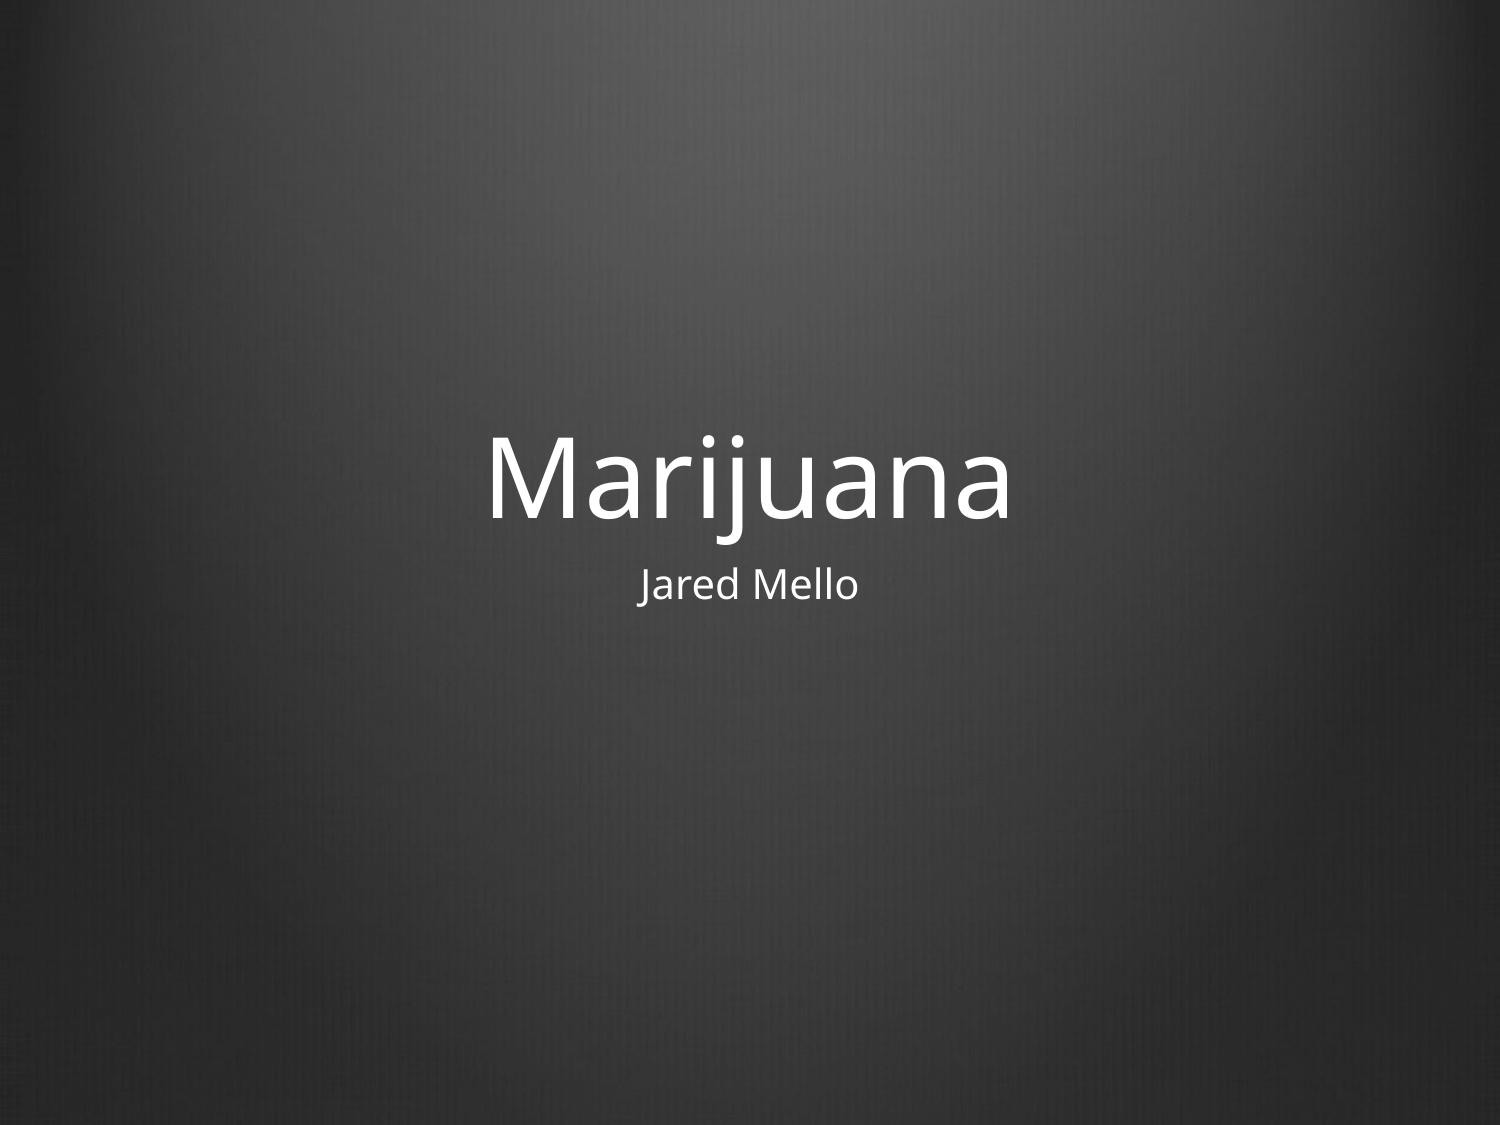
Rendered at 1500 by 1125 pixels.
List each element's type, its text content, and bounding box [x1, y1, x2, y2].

title Marijuana [112, 387, 1388, 549]
subtitle Jared Mello [112, 549, 1388, 694]
